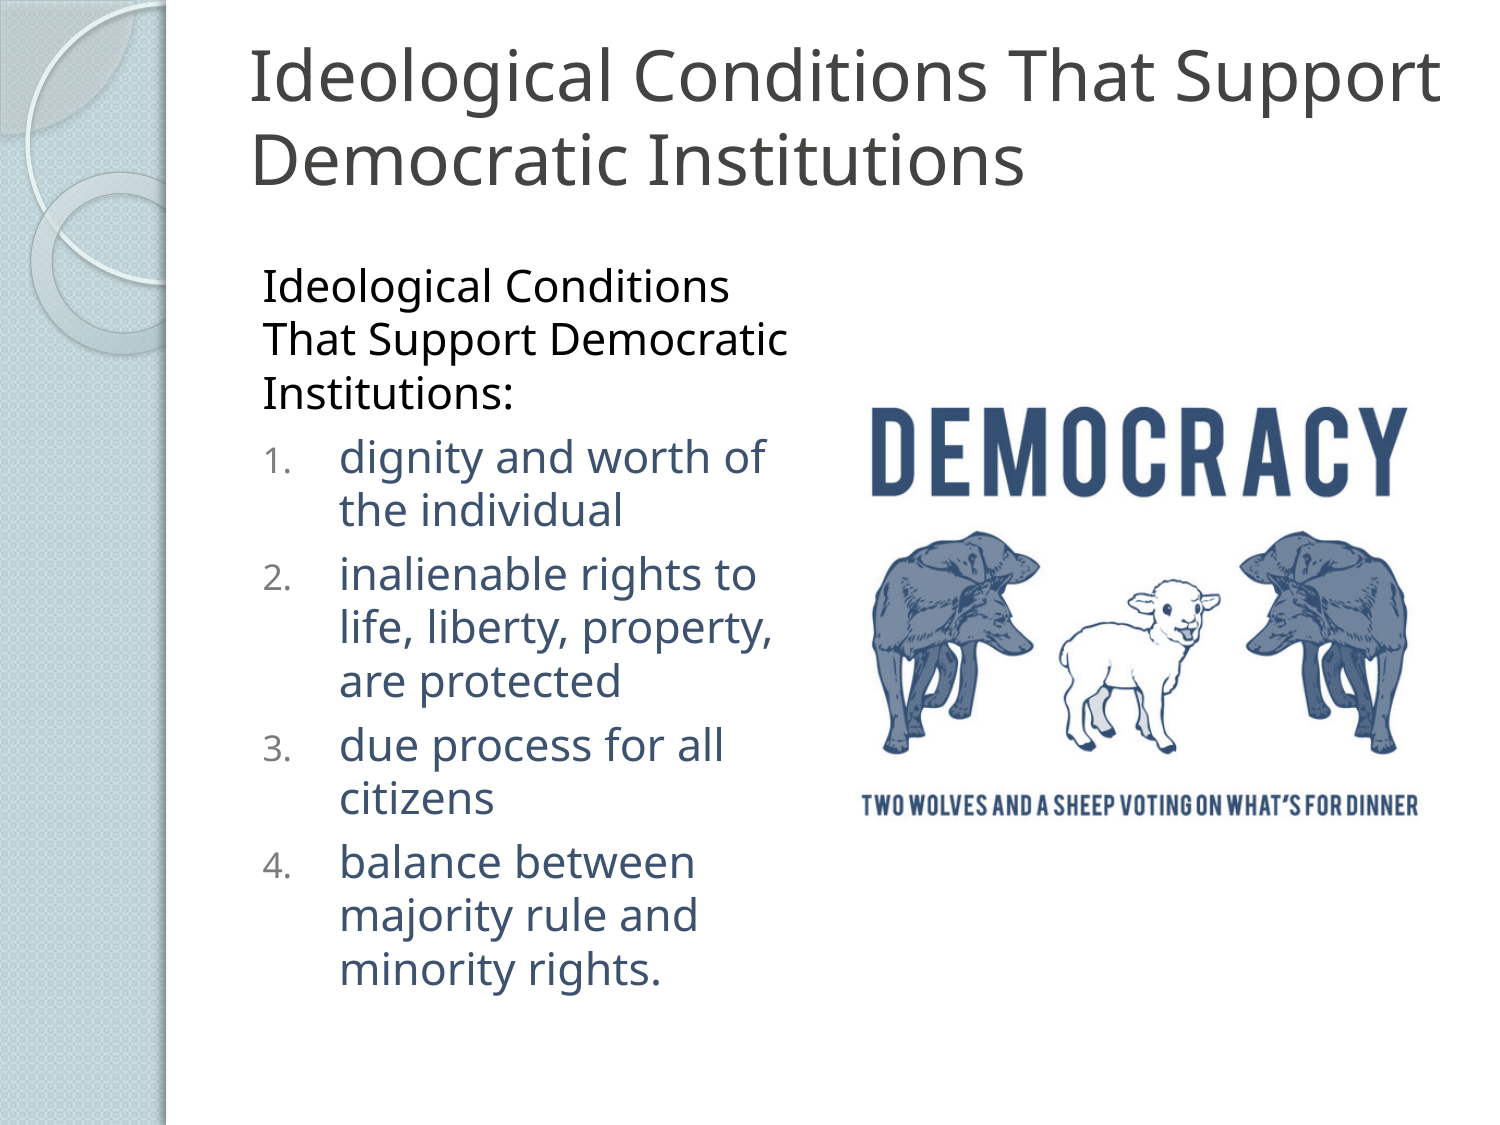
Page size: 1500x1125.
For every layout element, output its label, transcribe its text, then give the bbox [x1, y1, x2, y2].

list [812, 359, 1466, 865]
title Ideological Conditions That Support Democratic Institutions [235, 21, 1466, 209]
list Ideological Conditions That Support Democratic Institutions: dignity and worth of the individual inalienable rights to life, liberty, property, are protected due process for all citizens balance between majority rule and minority rights. [235, 249, 836, 1015]
